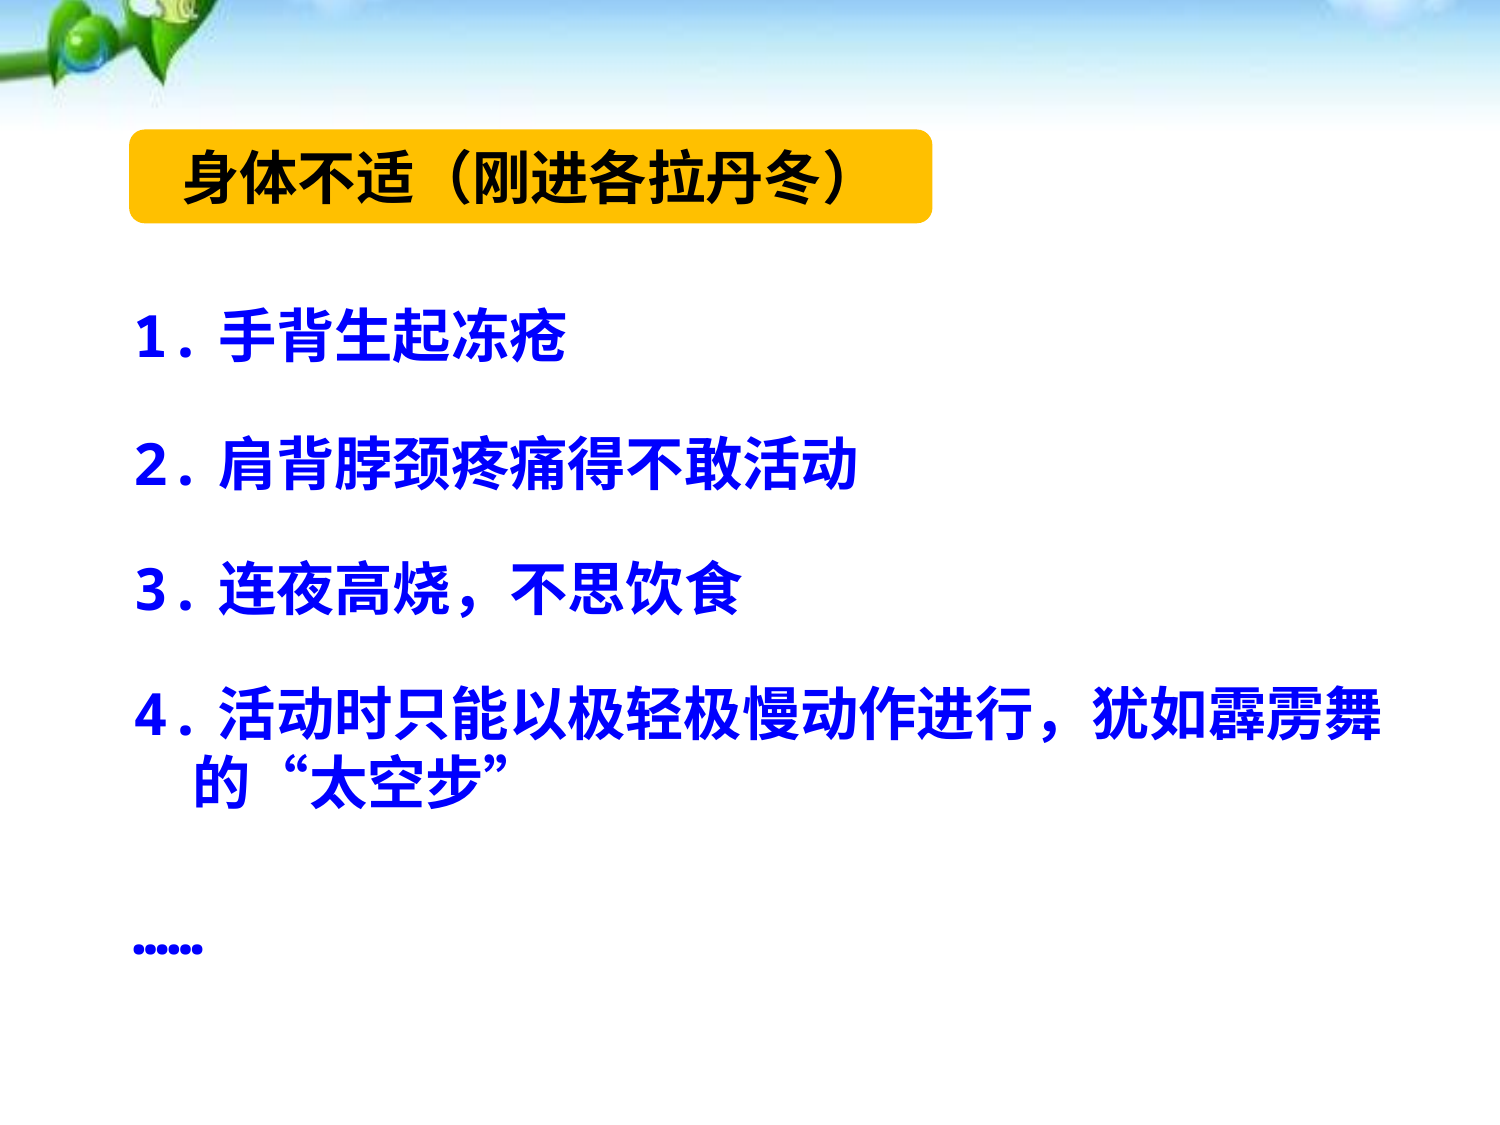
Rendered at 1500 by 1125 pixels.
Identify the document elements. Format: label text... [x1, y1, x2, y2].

text_box 4.活动时只能以极轻极慢动作进行，犹如霹雳舞的“太空步” [119, 669, 1405, 825]
picture [0, 0, 1500, 1125]
text_box 3.连夜高烧，不思饮食 [119, 544, 980, 630]
text_box 1.手背生起冻疮 [119, 291, 630, 377]
text_box 身体不适（刚进各拉丹冬） [129, 129, 933, 224]
text_box 2.肩背脖颈疼痛得不敢活动 [119, 420, 1116, 505]
text_box …… [119, 888, 325, 974]
